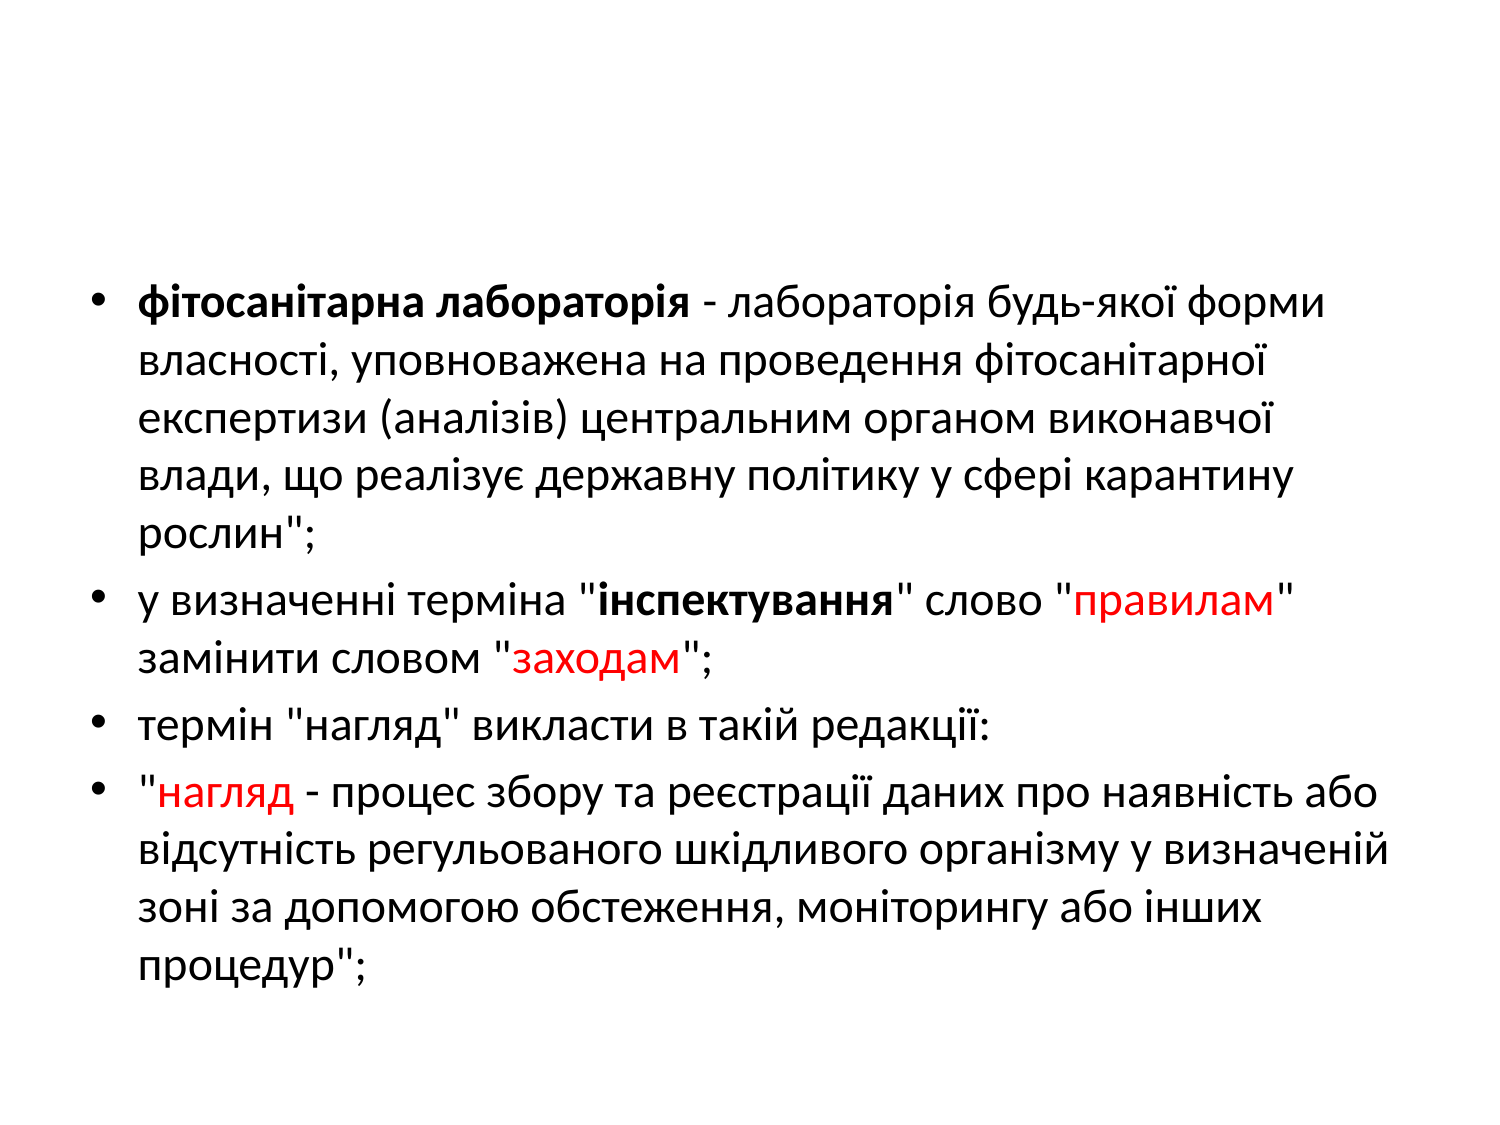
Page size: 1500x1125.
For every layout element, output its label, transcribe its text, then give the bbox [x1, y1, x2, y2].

list фітосанітарна лабораторія - лабораторія будь-якої форми власності, уповноважена на проведення фітосанітарної експертизи (аналізів) центральним органом виконавчої влади, що реалізує державну політику у сфері карантину рослин"; у визначенні терміна "інспектування" слово "правилам" замінити словом "заходам"; термін "нагляд" викласти в такій редакції: "нагляд - процес збору та реєстрації даних про наявність або відсутність регульованого шкідливого організму у визначеній зоні за допомогою обстеження, моніторингу або інших процедур"; [75, 262, 1425, 1005]
